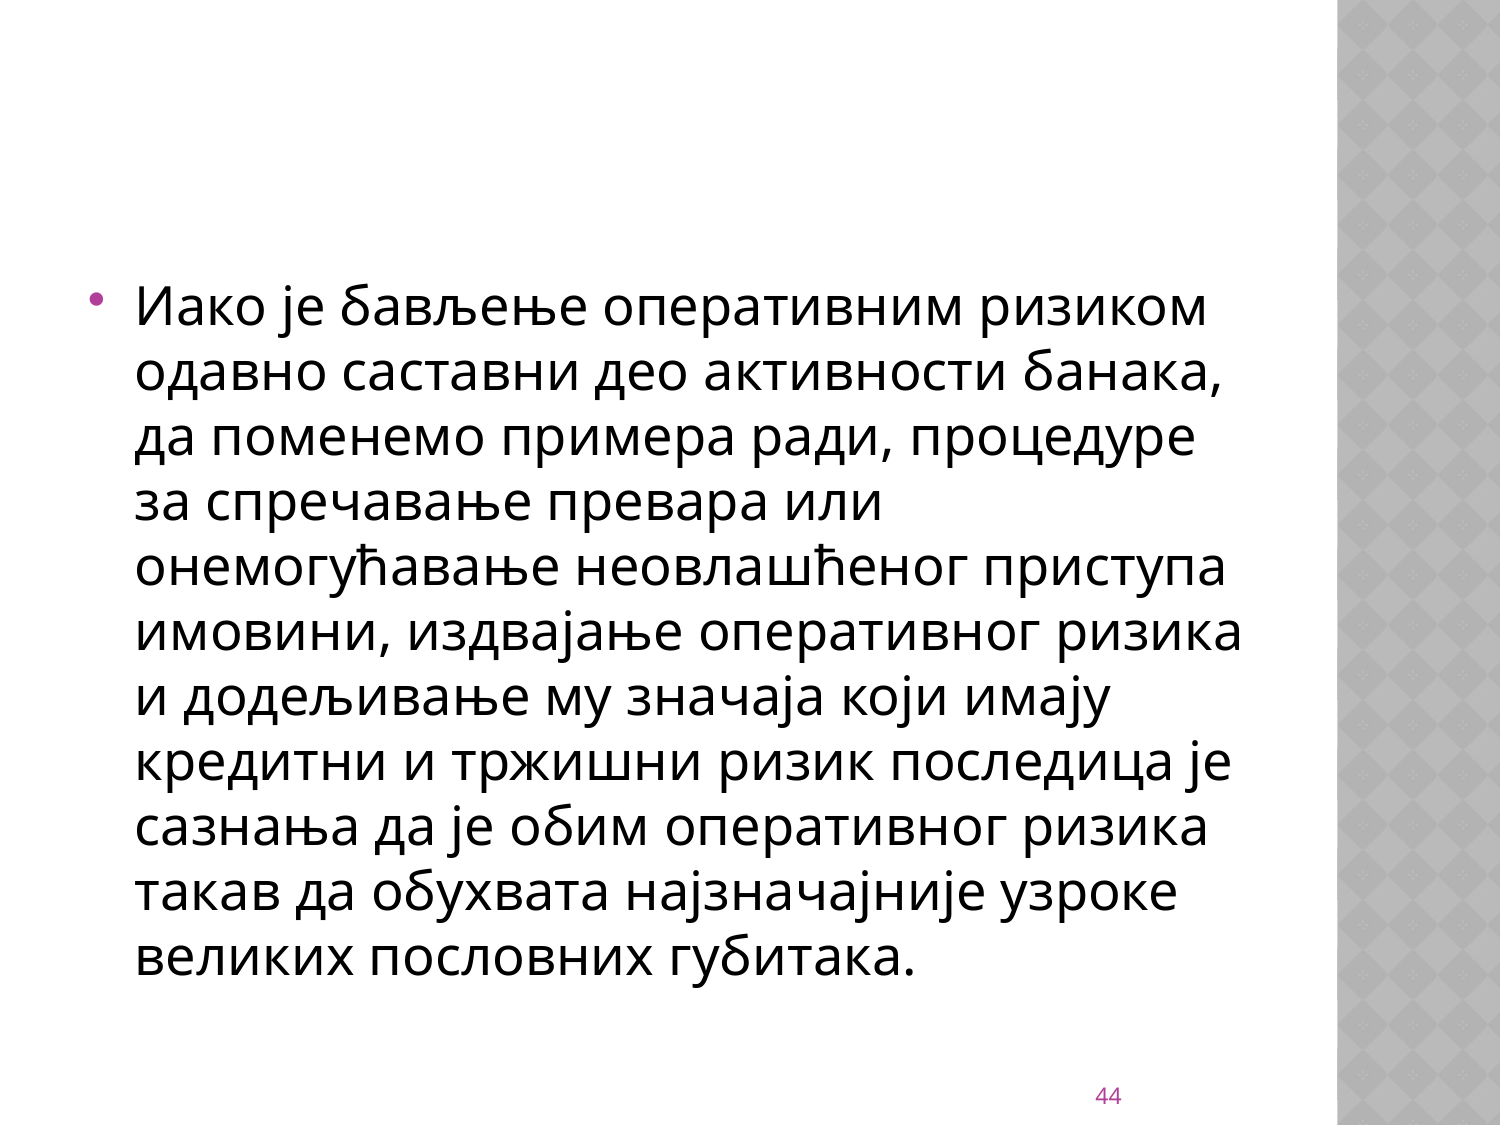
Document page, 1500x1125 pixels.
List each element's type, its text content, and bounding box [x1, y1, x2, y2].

slide_number 44 [1025, 1075, 1122, 1113]
list Иако је бављење оперативним ризиком одавно саставни део активности банака, да поменемо примера ради, процедуре за спречавање превара или онемогућавање неовлашћеног приступа имовини, издвајање оперативног ризика и додељивање му значаја који имају кредитни и тржишни ризик последица је сазнања да је обим оперативног ризика такав да обухвата најзначајније узроке великих пословних губитака. [75, 264, 1263, 1059]
